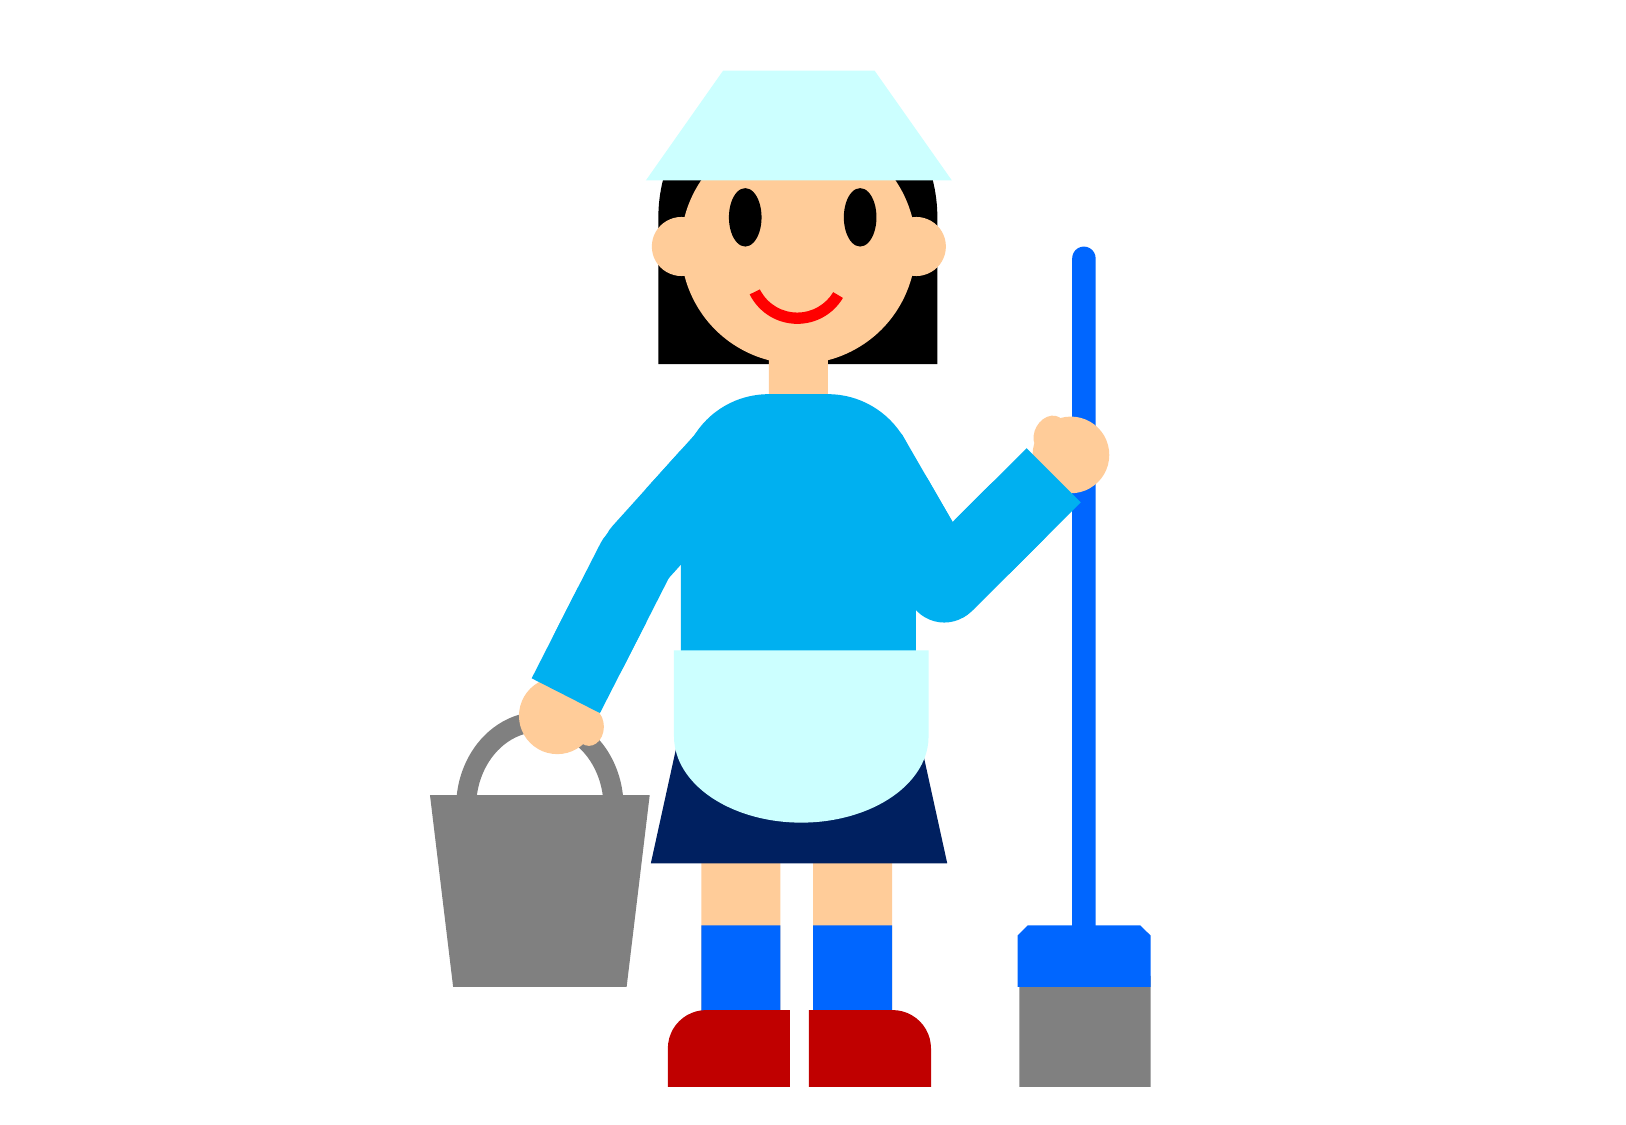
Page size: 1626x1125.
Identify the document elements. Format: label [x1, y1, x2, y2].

text_box [429, 70, 1151, 1087]
